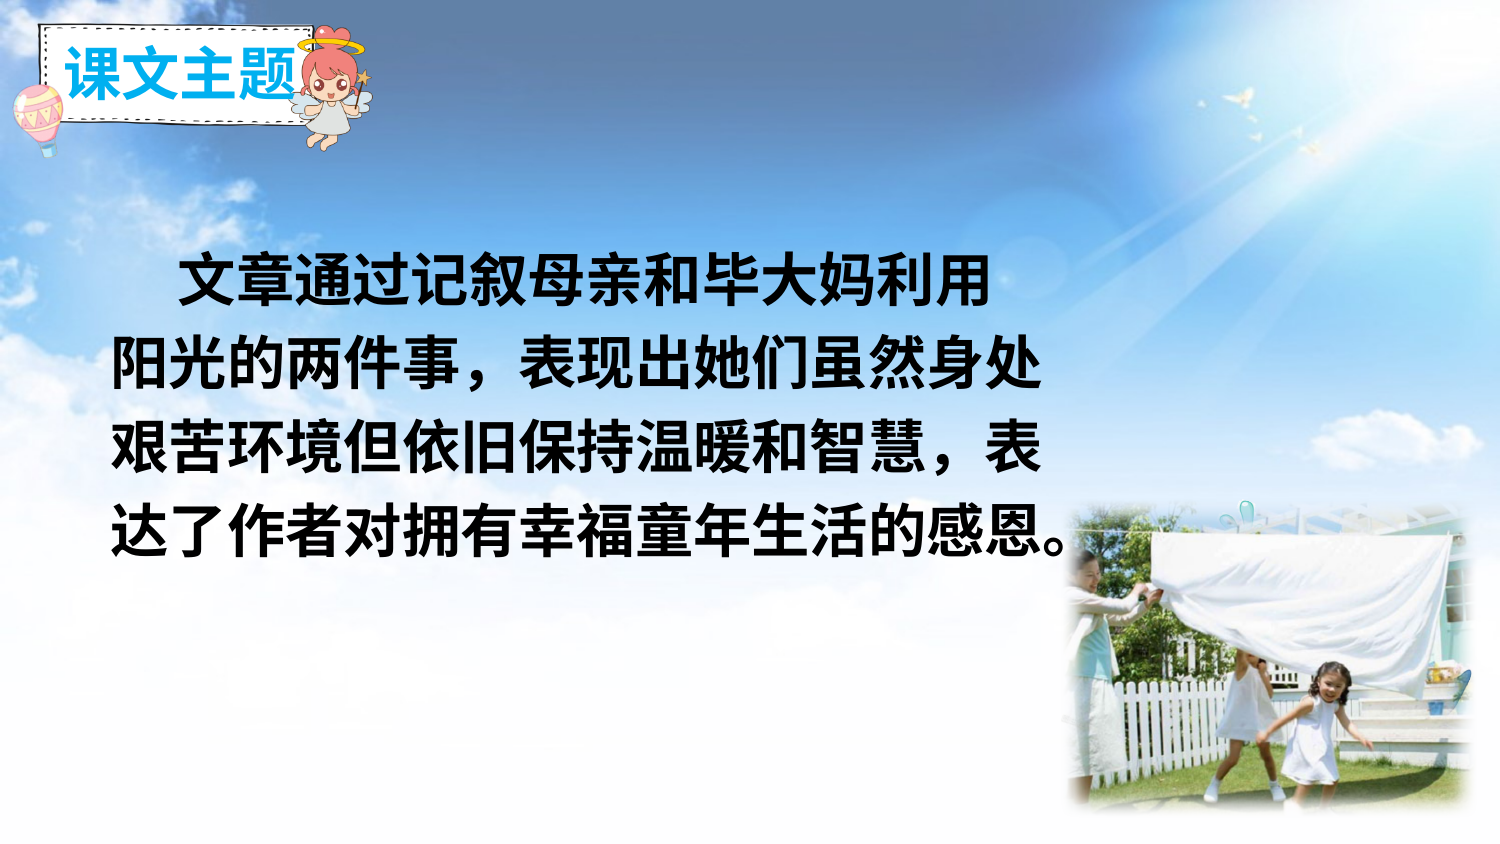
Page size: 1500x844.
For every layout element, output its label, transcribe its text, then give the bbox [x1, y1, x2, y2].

text_box 文章通过记叙母亲和毕大妈利用阳光的两件事，表现出她们虽然身处艰苦环境但依旧保持温暖和智慧，表达了作者对拥有幸福童年生活的感恩。 [96, 221, 1061, 844]
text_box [14, 17, 392, 164]
picture [0, 0, 1500, 844]
